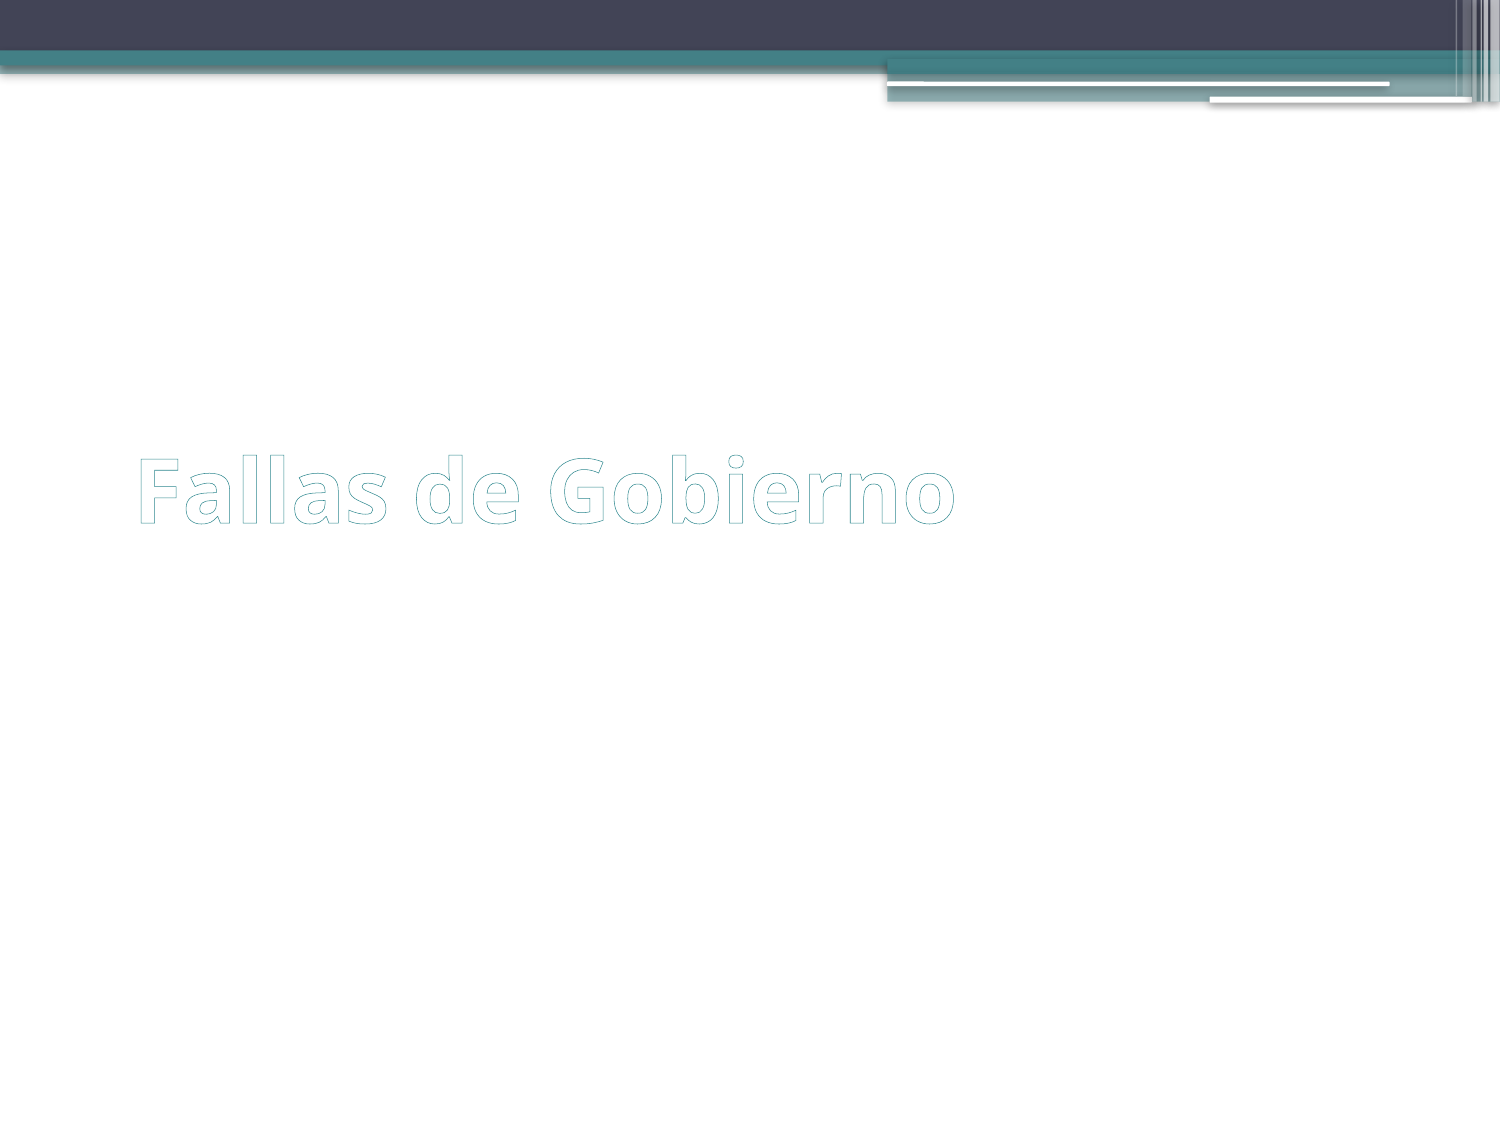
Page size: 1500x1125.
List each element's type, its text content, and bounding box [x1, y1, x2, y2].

title Fallas de Gobierno [118, 324, 1394, 549]
